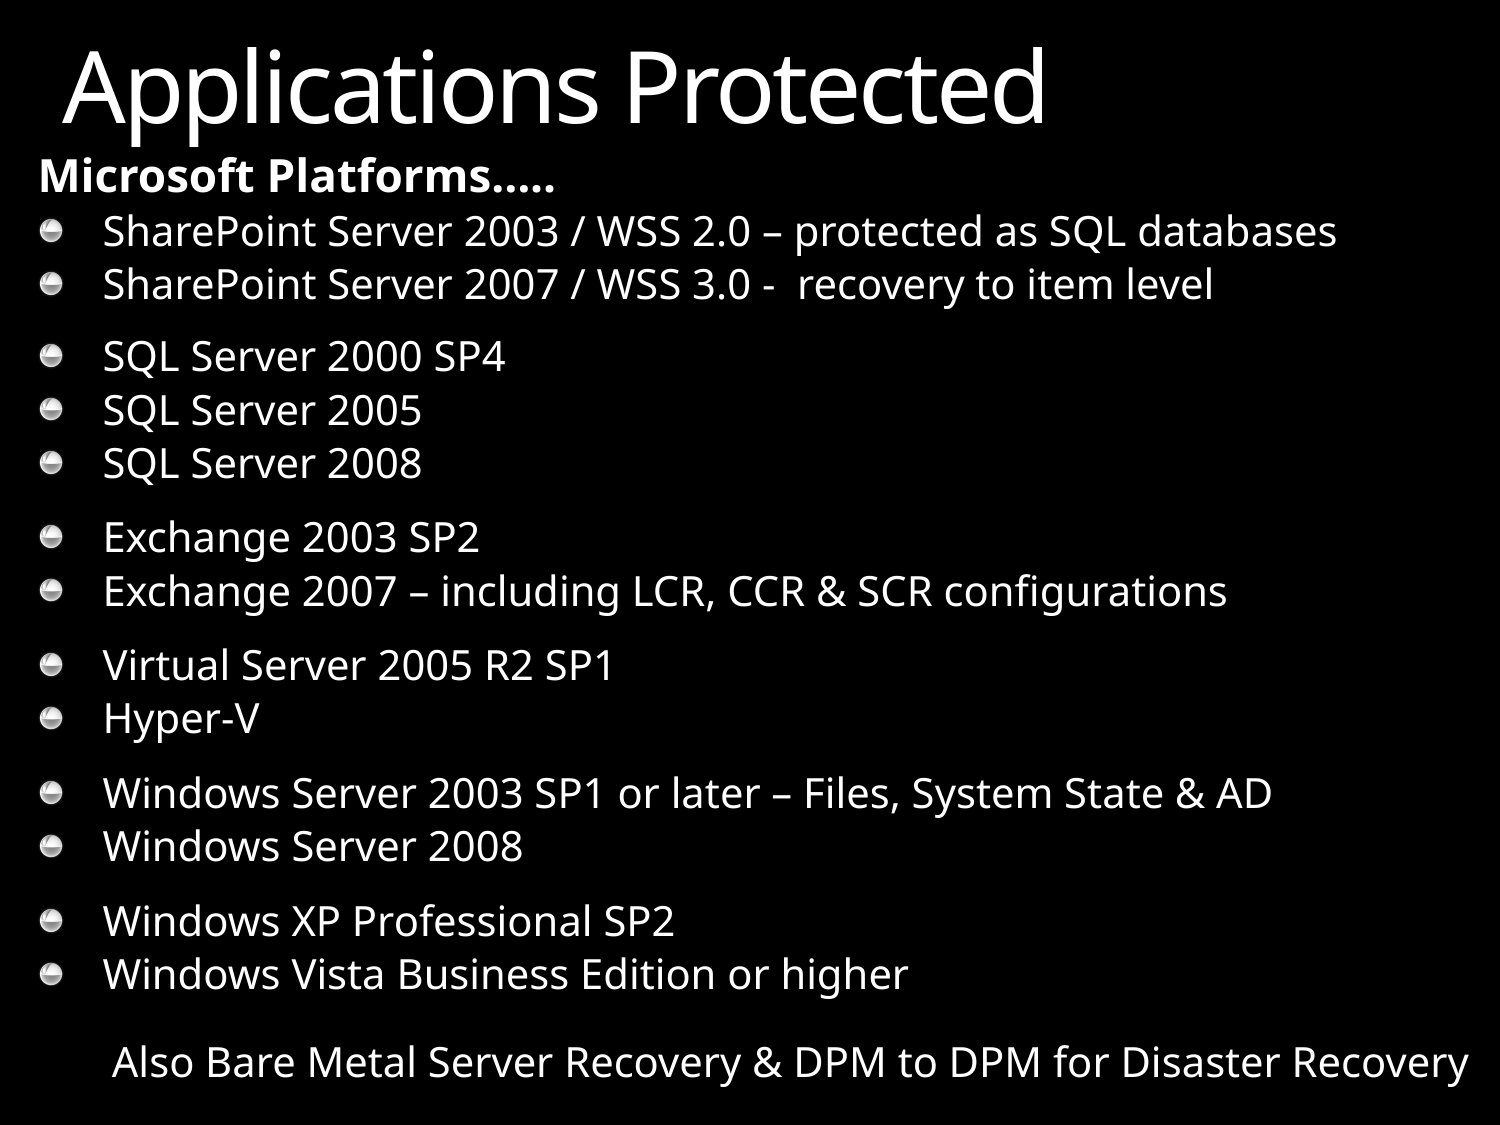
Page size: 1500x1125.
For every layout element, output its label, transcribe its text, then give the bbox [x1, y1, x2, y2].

picture [37, 341, 65, 370]
picture [37, 832, 65, 860]
picture [37, 448, 65, 477]
picture [37, 216, 65, 245]
picture [37, 906, 65, 935]
picture [37, 650, 65, 679]
picture [37, 778, 65, 807]
picture [37, 522, 65, 551]
picture [37, 395, 65, 423]
picture [37, 704, 65, 732]
text_box Also Bare Metal Server Recovery & DPM to DPM for Disaster Recovery [97, 1028, 1485, 1094]
title Applications Protected [62, 37, 1438, 147]
picture [37, 960, 65, 988]
list Microsoft Platforms….. SharePoint Server 2003 / WSS 2.0 – protected as SQL databases SharePoint Server 2007 / WSS 3.0 - recovery to item level SQL Server 2000 SP4 SQL Server 2005 SQL Server 2008 Exchange 2003 SP2 Exchange 2007 – including LCR, CCR & SCR configurations Virtual Server 2005 R2 SP1 Hyper-V Windows Server 2003 SP1 or later – Files, System State & AD Windows Server 2008 Windows XP Professional SP2 Windows Vista Business Edition or higher [37, 152, 1433, 1033]
picture [37, 576, 65, 604]
picture [37, 269, 65, 298]
